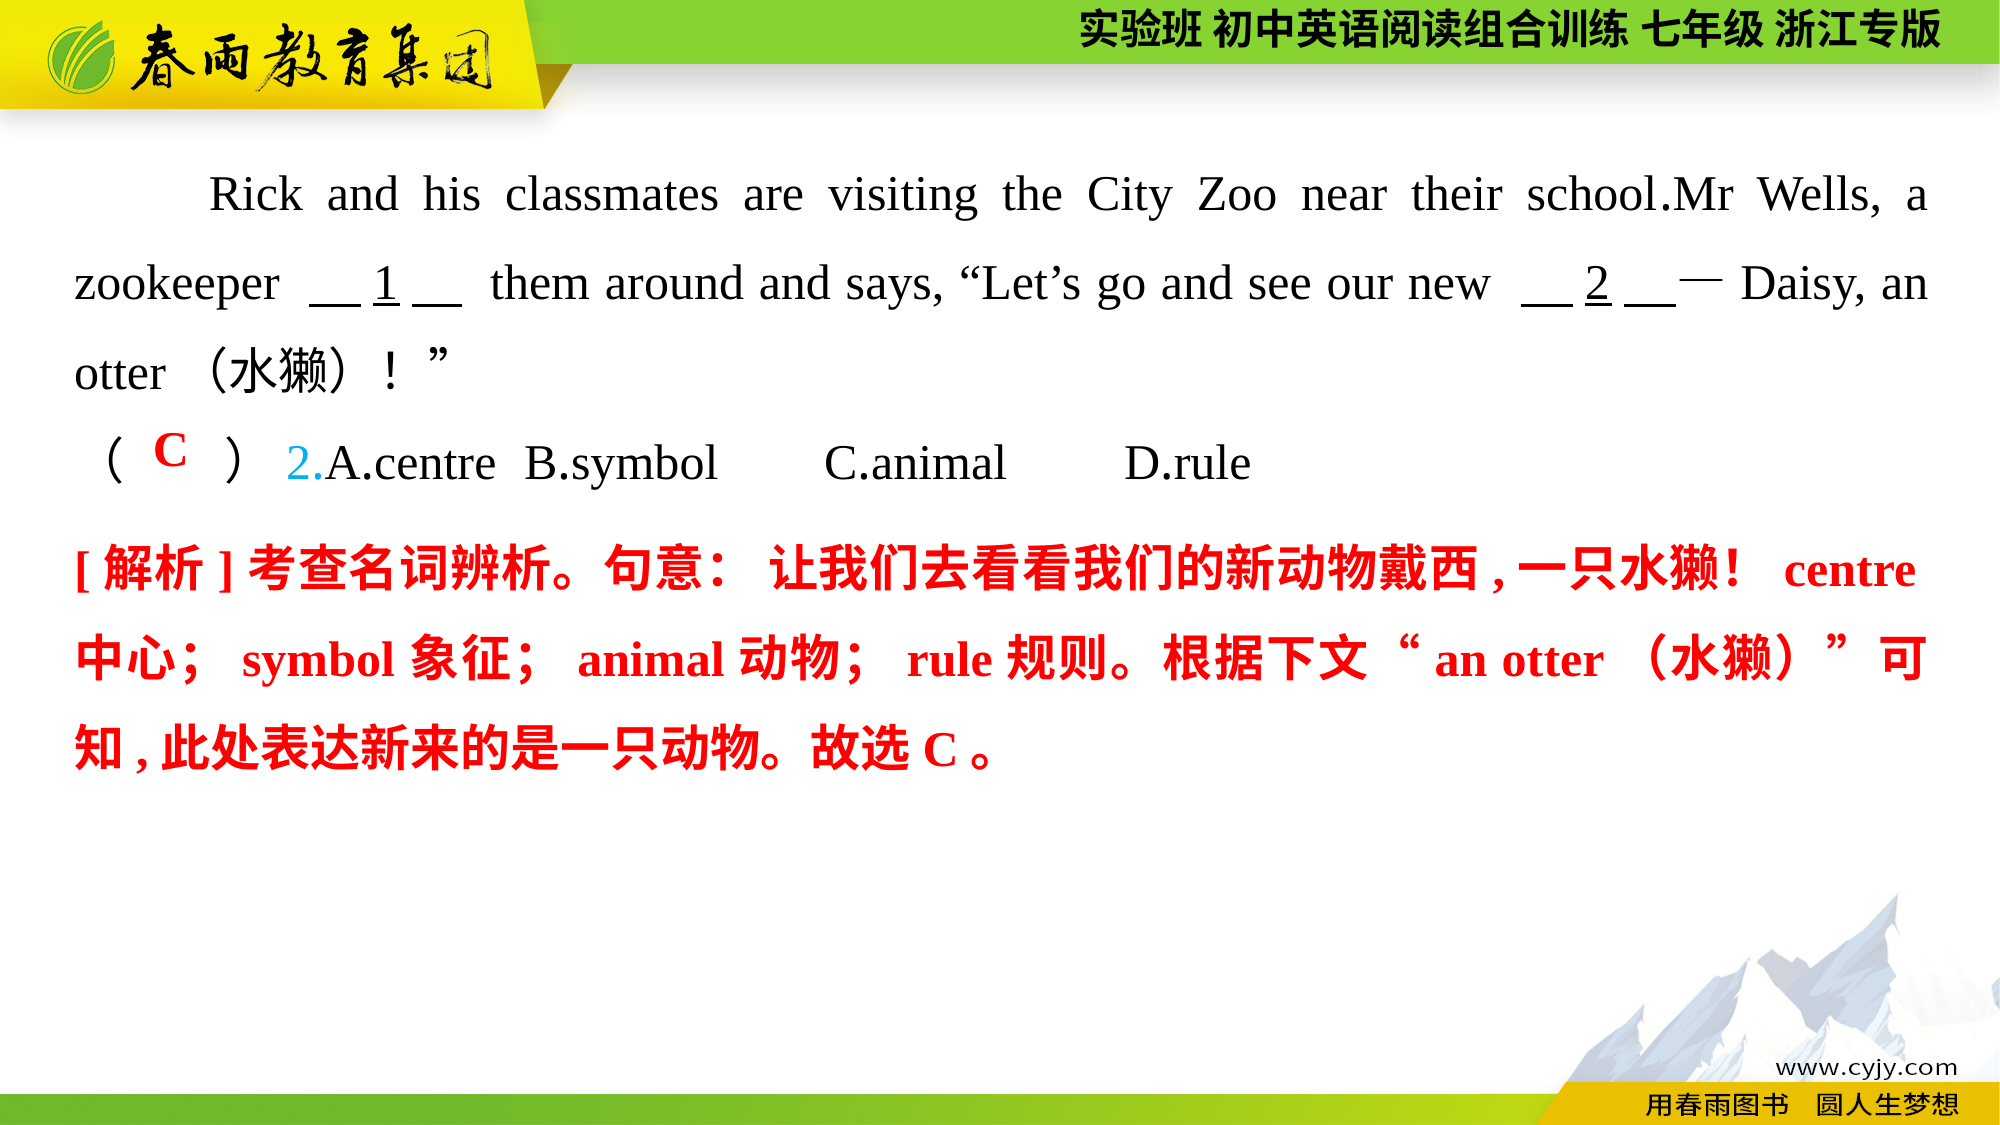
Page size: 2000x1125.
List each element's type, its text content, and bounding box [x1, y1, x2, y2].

text_box [解析]考查名词辨析。句意： 让我们去看看我们的新动物戴西,一只水獭！centre中心；symbol象征；animal动物；rule规则。根据下文“an otter（水獭）”可知,此处表达新来的是一只动物。故选C。 [59, 498, 1944, 784]
text_box C [138, 408, 204, 484]
list Rick and his classmates are visiting the City Zoo near their school.Mr Wells, a zookeeper 1 them around and says, “Let’s go and see our new 2 —Daisy, an otter（水獭）！” （ ）2.A.centre B.symbol C.animal D.rule [59, 122, 1944, 498]
picture [0, 0, 2000, 1125]
